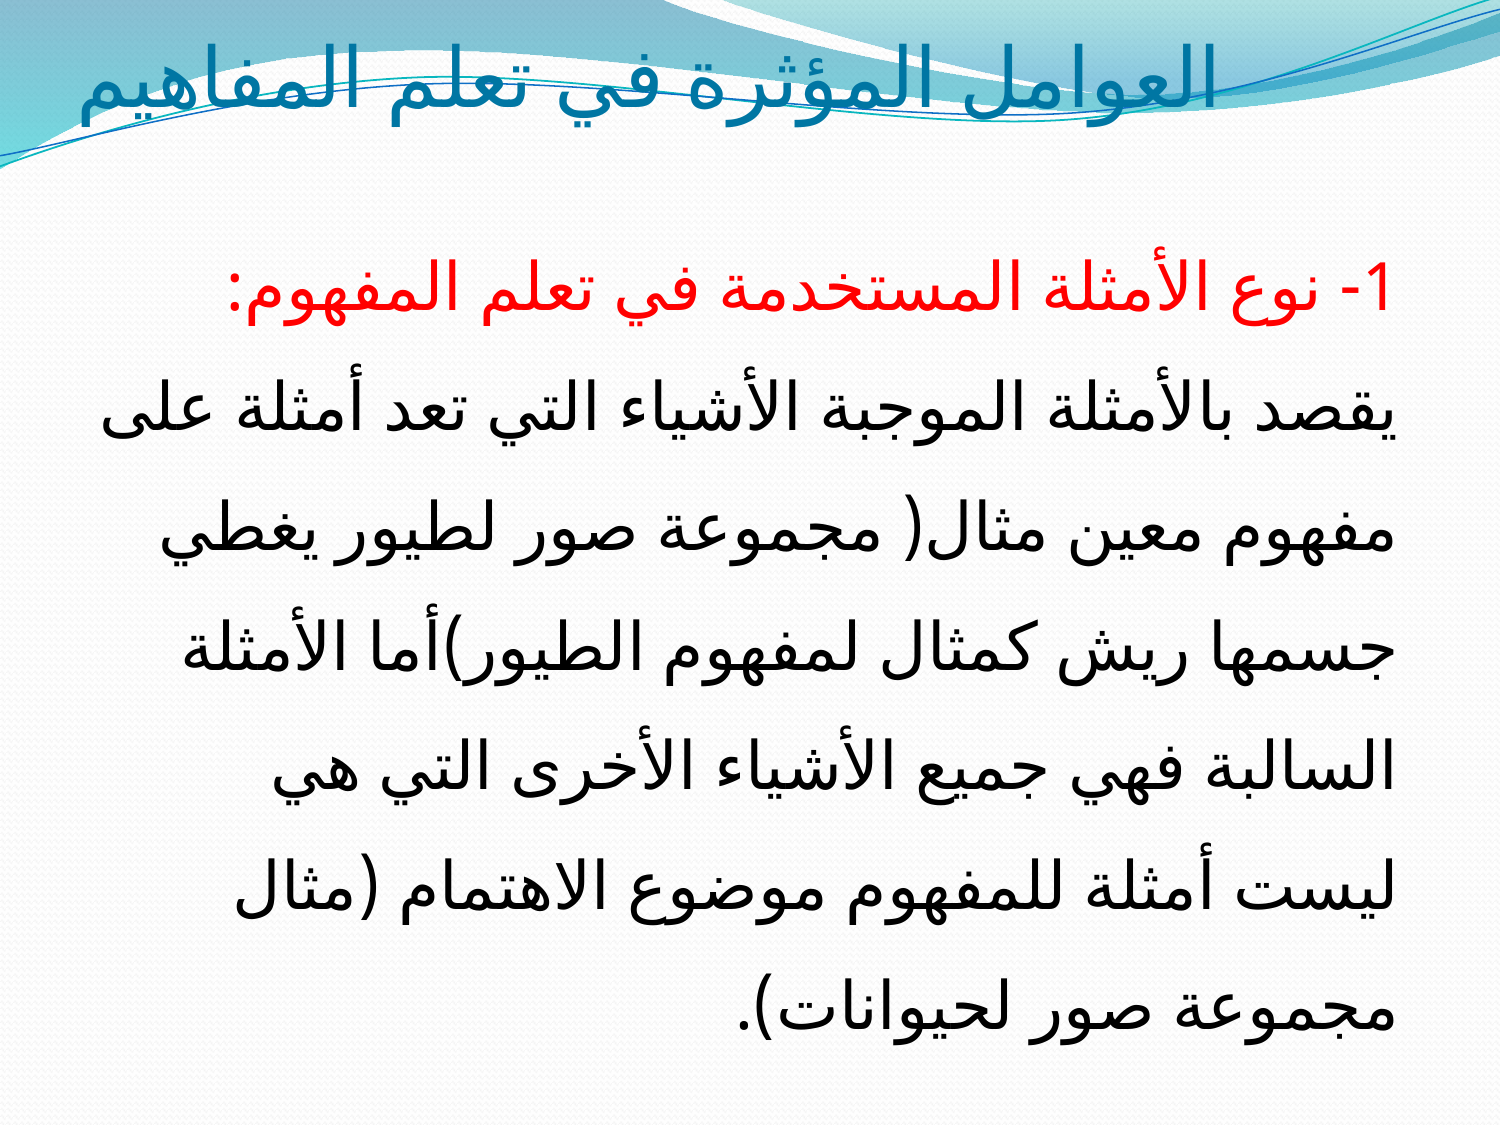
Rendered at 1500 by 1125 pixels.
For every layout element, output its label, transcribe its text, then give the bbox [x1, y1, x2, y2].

title العوامل المؤثرة في تعلم المفاهيم [76, 19, 1427, 125]
list 1- نوع الأمثلة المستخدمة في تعلم المفهوم: يقصد بالأمثلة الموجبة الأشياء التي تعد أمثلة على مفهوم معين مثال( مجموعة صور لطيور يغطي جسمها ريش كمثال لمفهوم الطيور)أما الأمثلة السالبة فهي جميع الأشياء الأخرى التي هي ليست أمثلة للمفهوم موضوع الاهتمام (مثال مجموعة صور لحيوانات). [75, 196, 1425, 1059]
